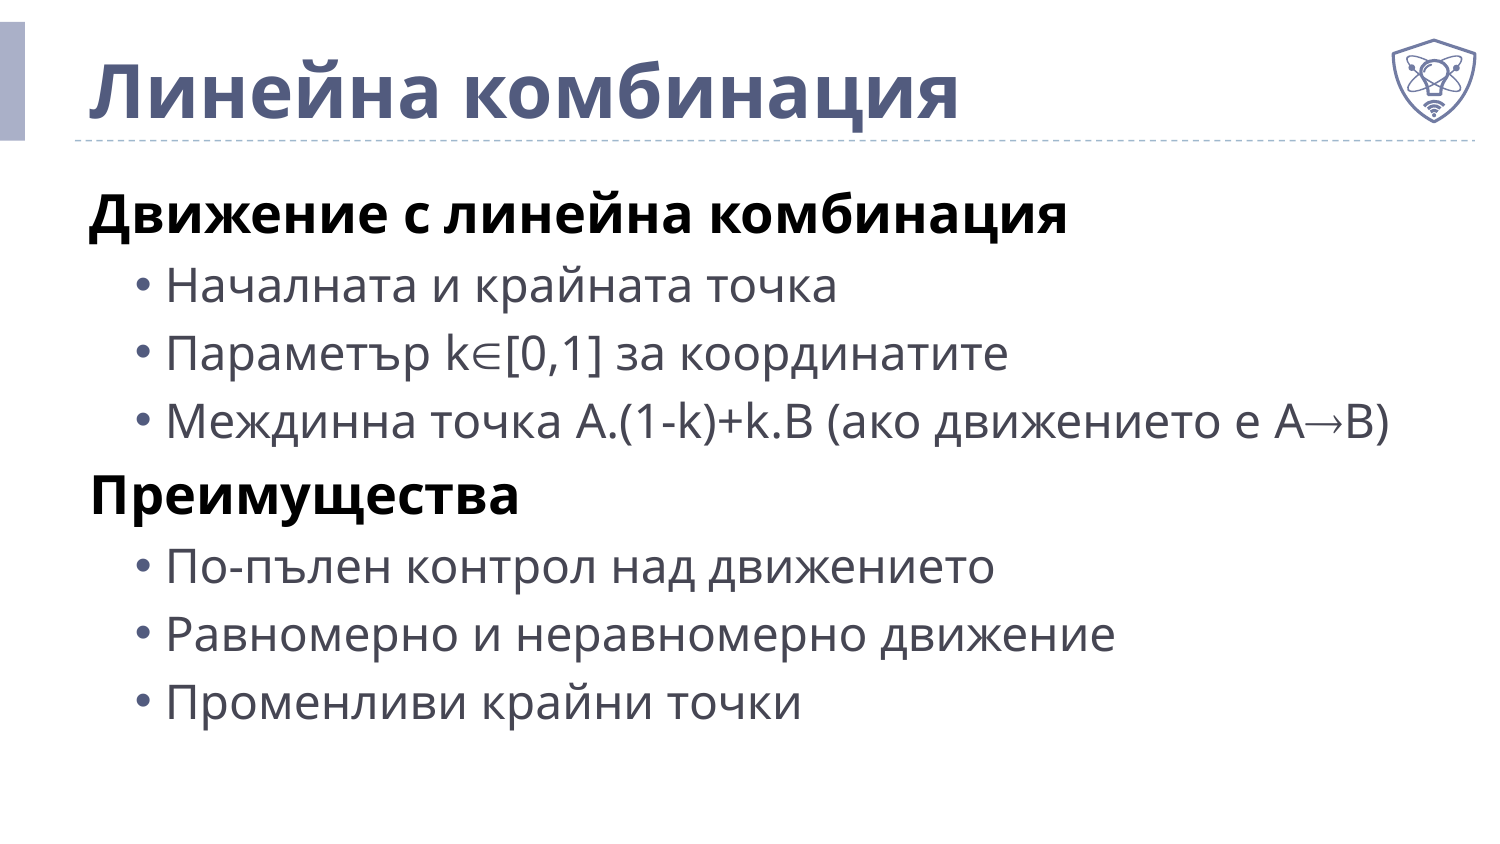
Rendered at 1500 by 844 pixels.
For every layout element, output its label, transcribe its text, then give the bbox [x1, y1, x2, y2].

title Линейна комбинация [75, 18, 1475, 141]
list Движение с линейна комбинация Началната и крайната точка Параметър k[0,1] за координатите Междинна точка A.(1-k)+k.B (ако движението е AB) Преимущества По-пълен контрол над движението Равномерно и неравномерно движение Променливи крайни точки [75, 171, 1475, 835]
